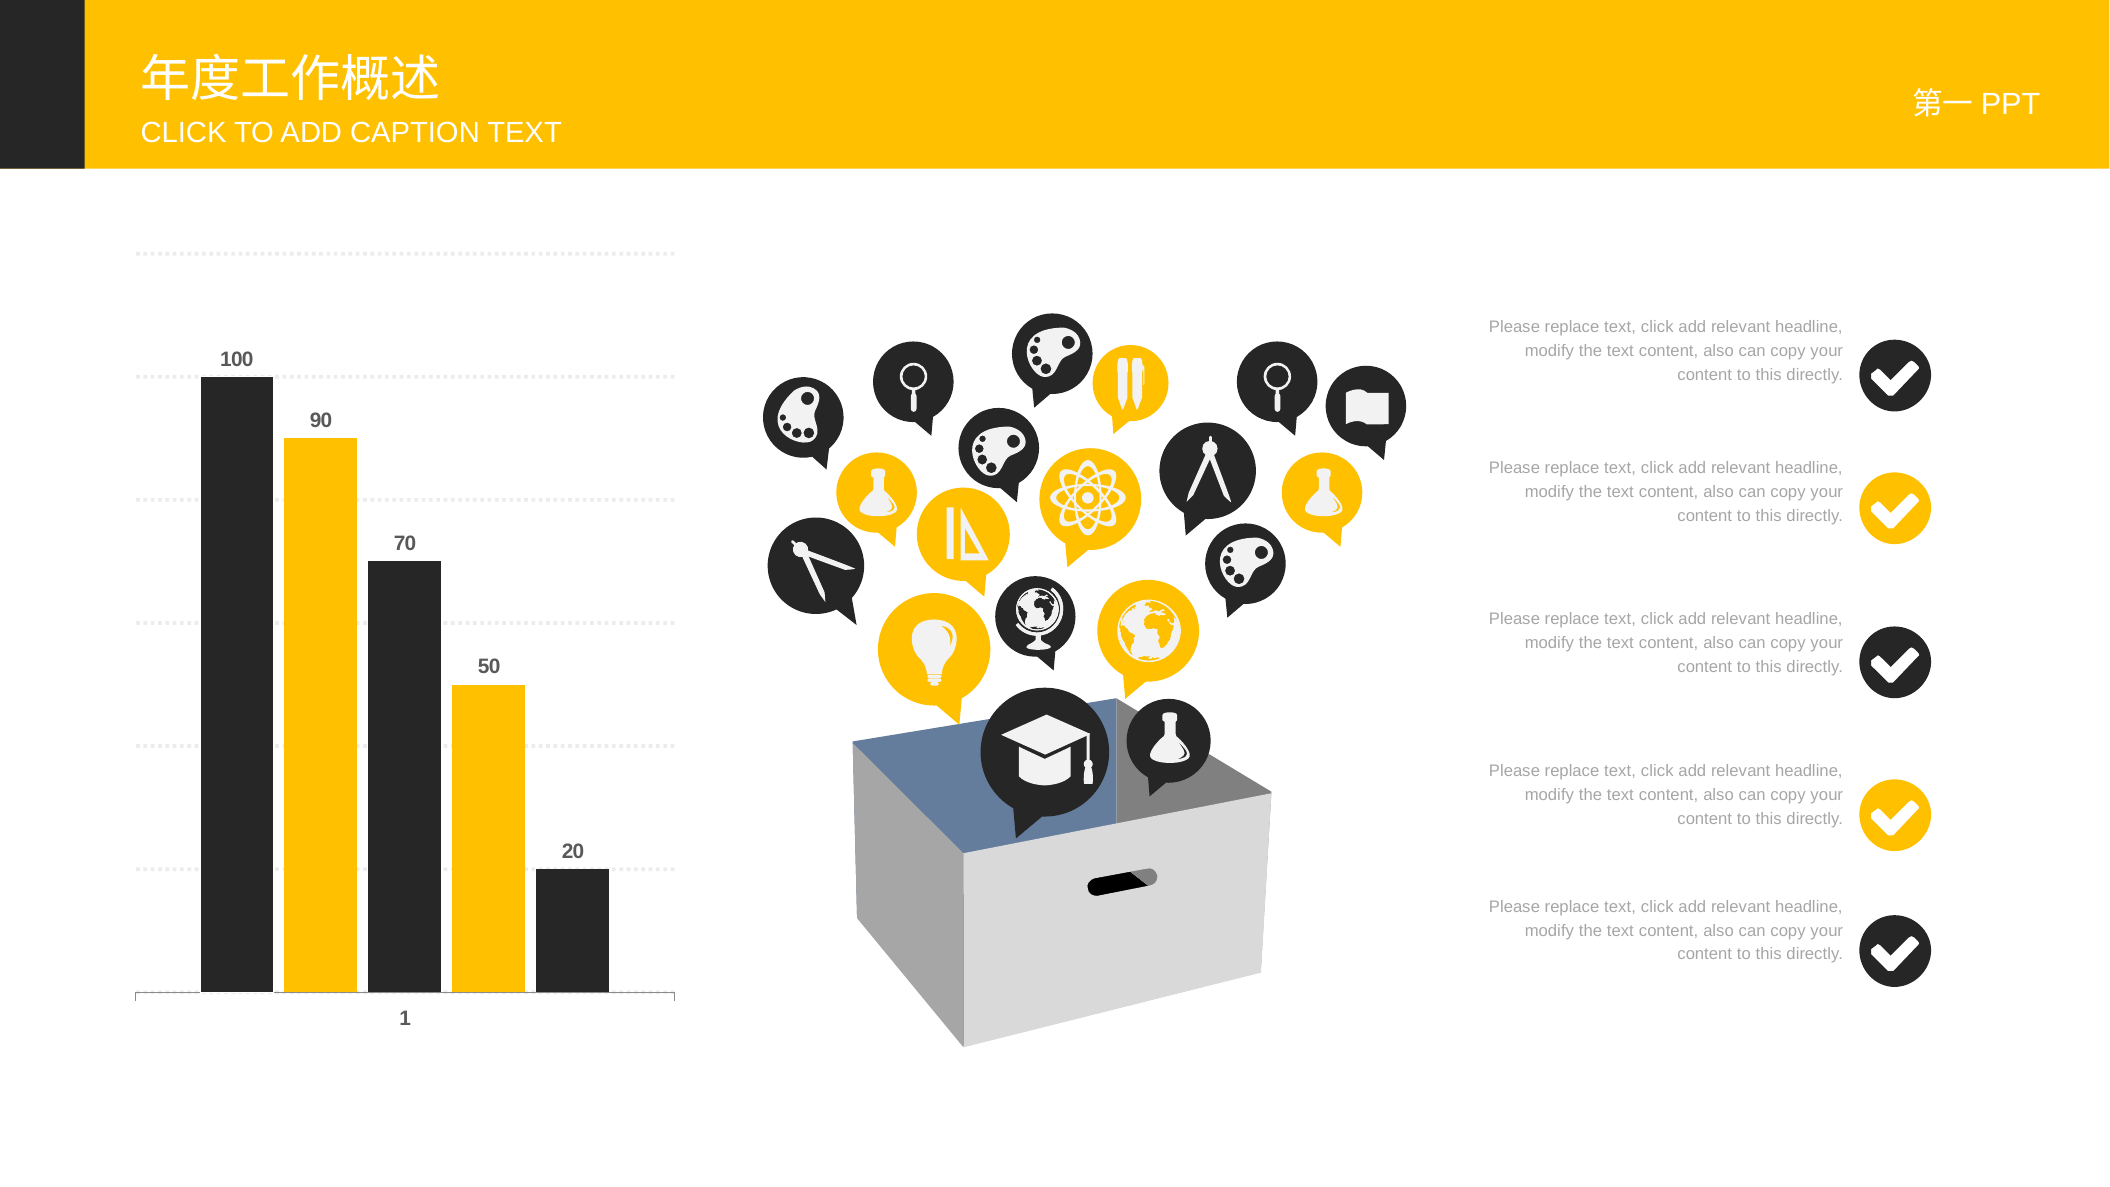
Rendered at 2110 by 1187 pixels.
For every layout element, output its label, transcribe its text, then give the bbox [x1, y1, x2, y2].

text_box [852, 742, 1272, 1048]
text_box [1859, 472, 1932, 545]
text_box [1859, 915, 1932, 987]
chart [123, 237, 686, 1047]
text_box [1859, 626, 1932, 699]
text_box Please replace text, click add relevant headline, modify the text content, also can copy your content to this directly. [1465, 311, 1844, 384]
text_box Please replace text, click add relevant headline, modify the text content, also can copy your content to this directly. [1465, 452, 1844, 525]
text_box [0, 0, 86, 170]
text_box [86, 0, 2110, 170]
text_box CLICK TO ADD CAPTION TEXT [140, 113, 656, 149]
text_box Please replace text, click add relevant headline, modify the text content, also can copy your content to this directly. [1465, 891, 1844, 964]
text_box [1859, 339, 1932, 412]
text_box 年度工作概述 [140, 46, 484, 107]
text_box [762, 313, 1407, 839]
text_box Please replace text, click add relevant headline, modify the text content, also can copy your content to this directly. [1465, 603, 1844, 676]
text_box 第一PPT [1694, 83, 2041, 121]
text_box Please replace text, click add relevant headline, modify the text content, also can copy your content to this directly. [1465, 756, 1844, 828]
text_box [1859, 779, 1932, 852]
